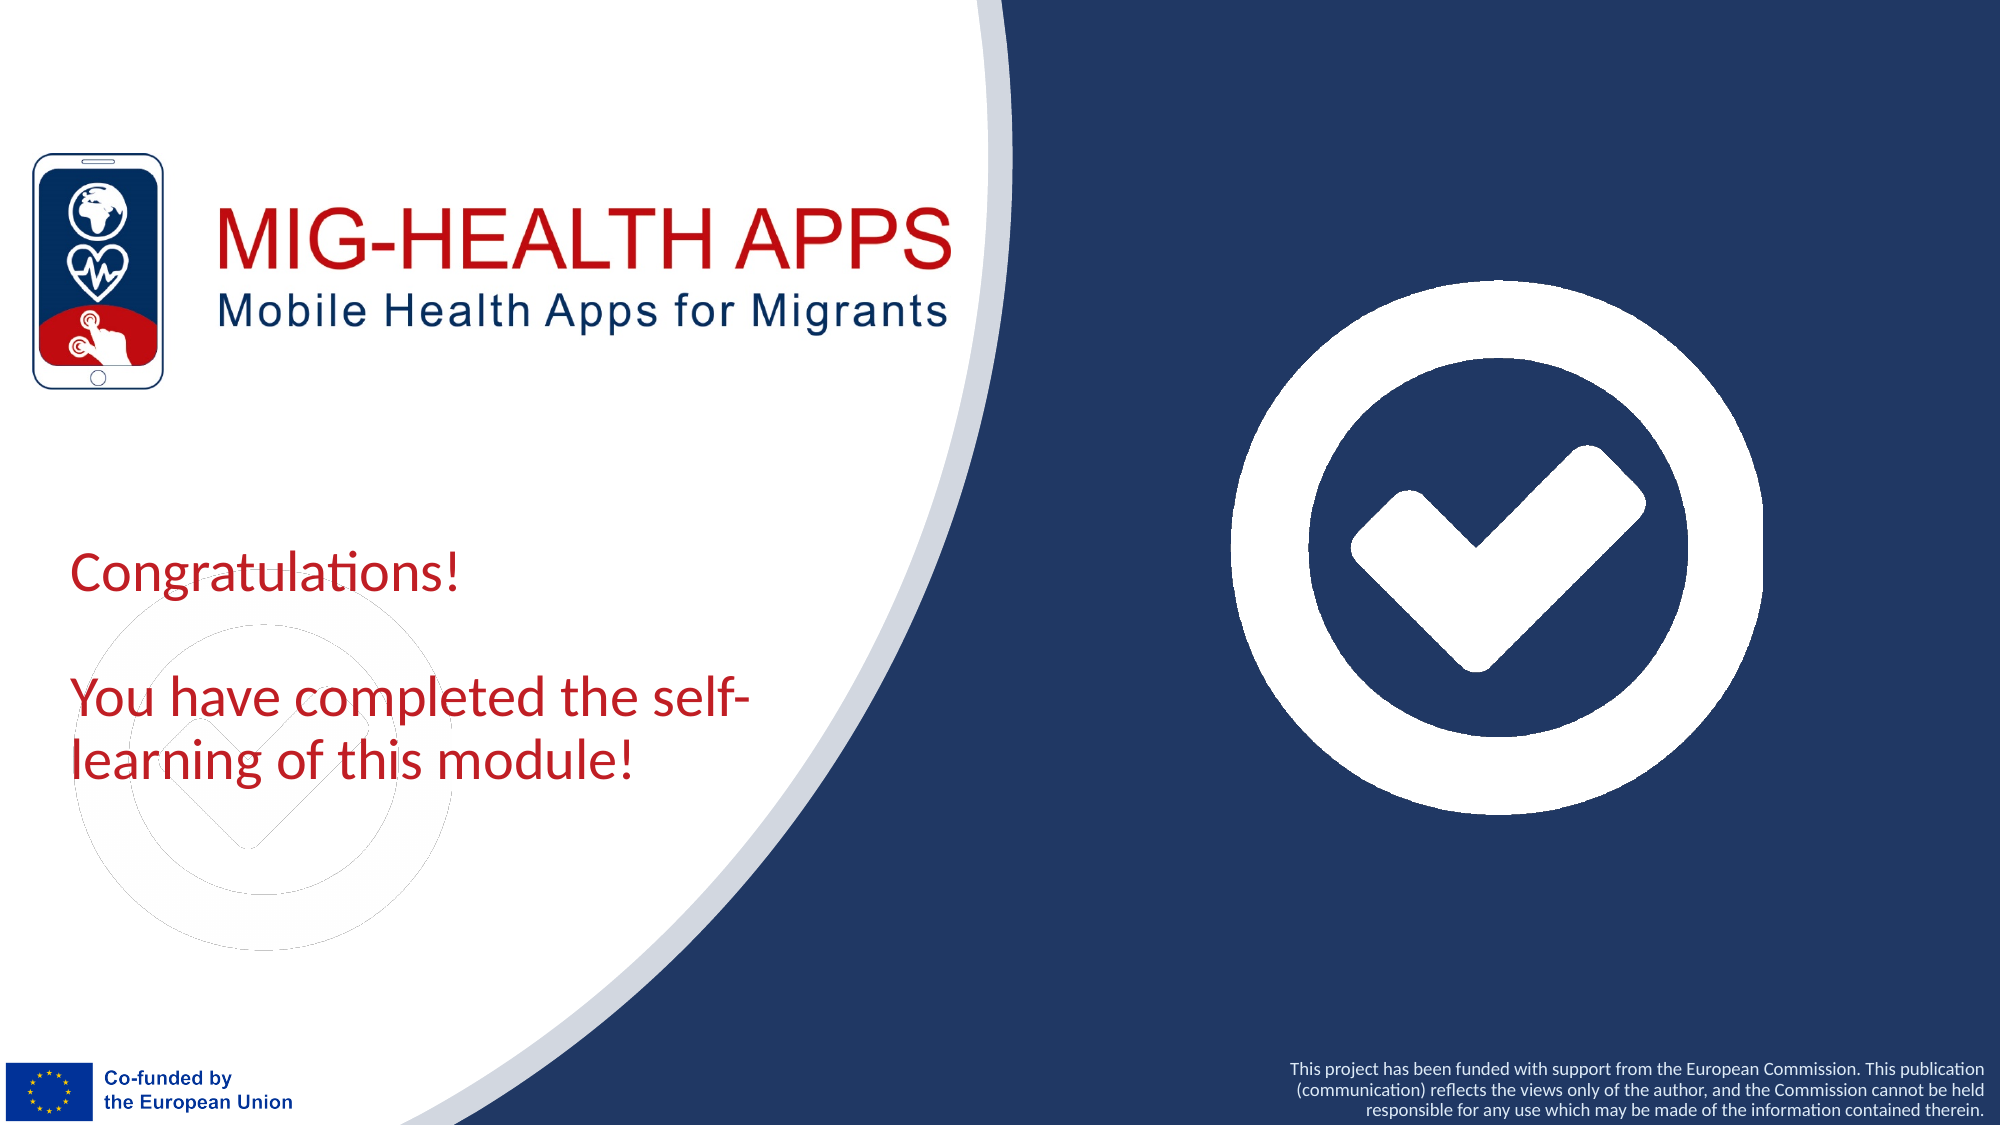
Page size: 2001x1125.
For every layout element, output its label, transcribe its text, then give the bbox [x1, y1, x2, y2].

text_box [882, 0, 1013, 683]
picture [32, 152, 952, 390]
picture [70, 569, 452, 951]
text_box [402, 854, 769, 1125]
text_box Congratulations! You have completed the self-learning of this module! [55, 479, 882, 854]
picture [1, 1058, 304, 1125]
picture [1226, 279, 1763, 816]
text_box [0, 0, 989, 1125]
text_box This project has been funded with support from the European Commission. This publication (communication) reflects the views only of the author, and the Commission cannot be held responsible for any use which may be made of the information contained therein. [1201, 1038, 2000, 1125]
